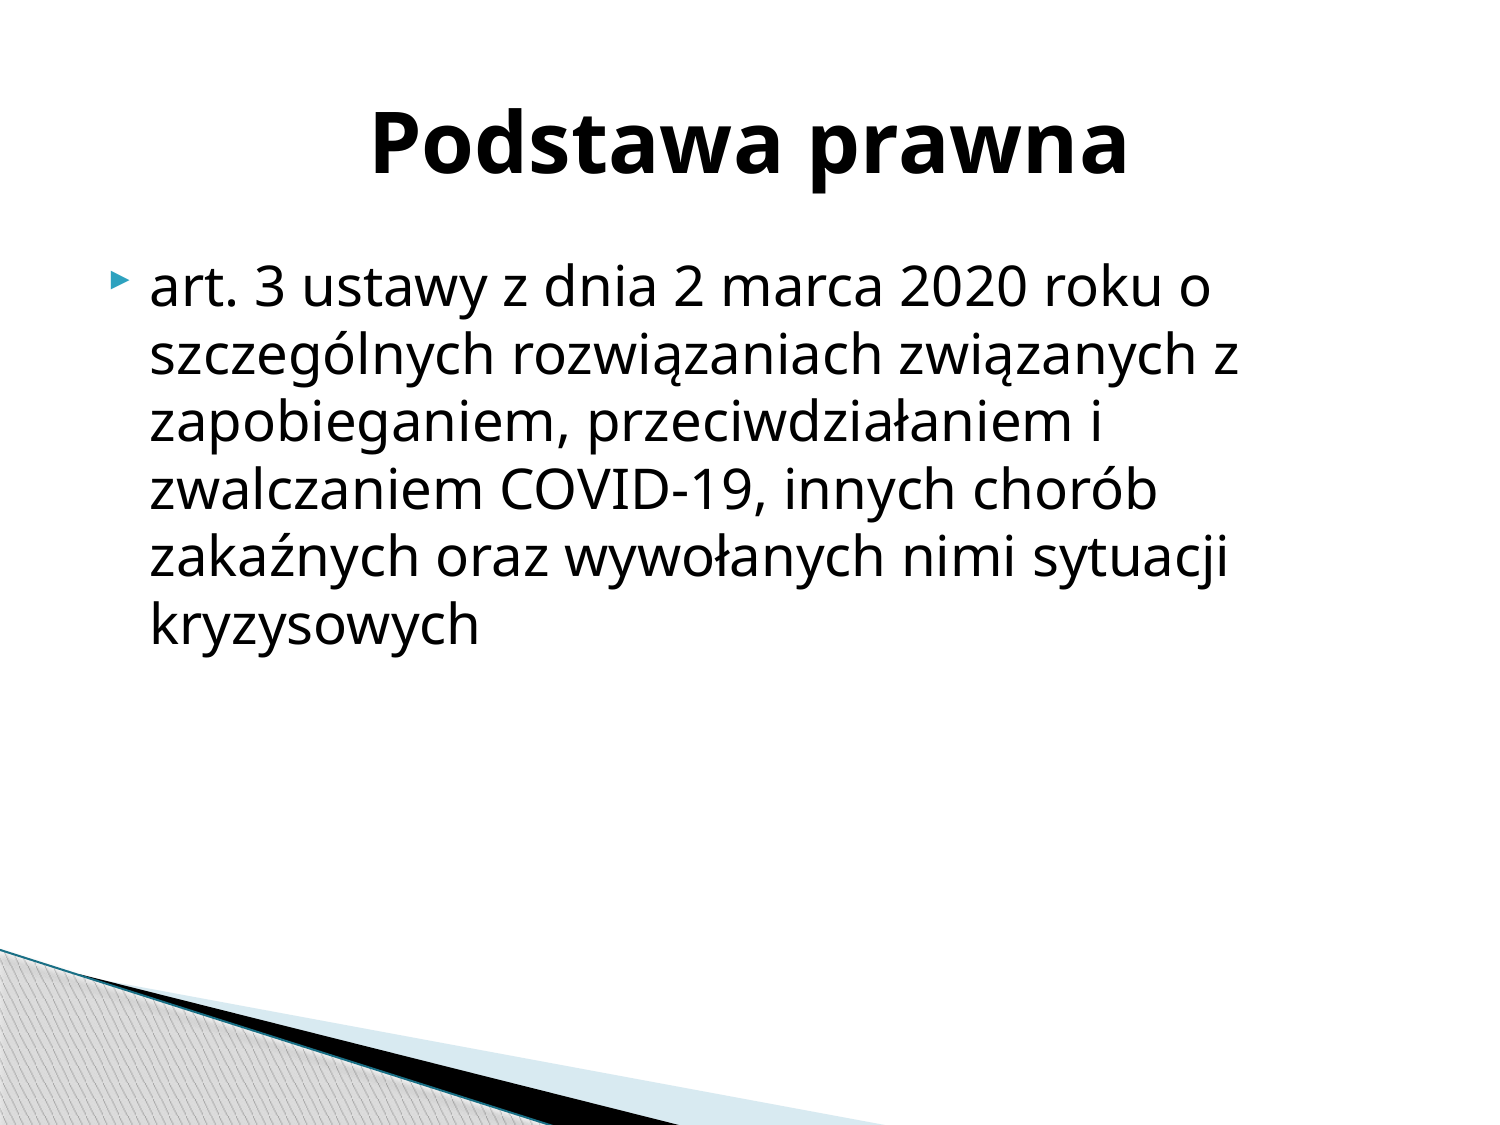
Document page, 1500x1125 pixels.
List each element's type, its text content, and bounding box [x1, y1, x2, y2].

title Podstawa prawna [75, 45, 1425, 233]
list art. 3 ustawy z dnia 2 marca 2020 roku o szczególnych rozwiązaniach związanych z zapobieganiem, przeciwdziałaniem i zwalczaniem COVID-19, innych chorób zakaźnych oraz wywołanych nimi sytuacji kryzysowych [75, 243, 1425, 986]
